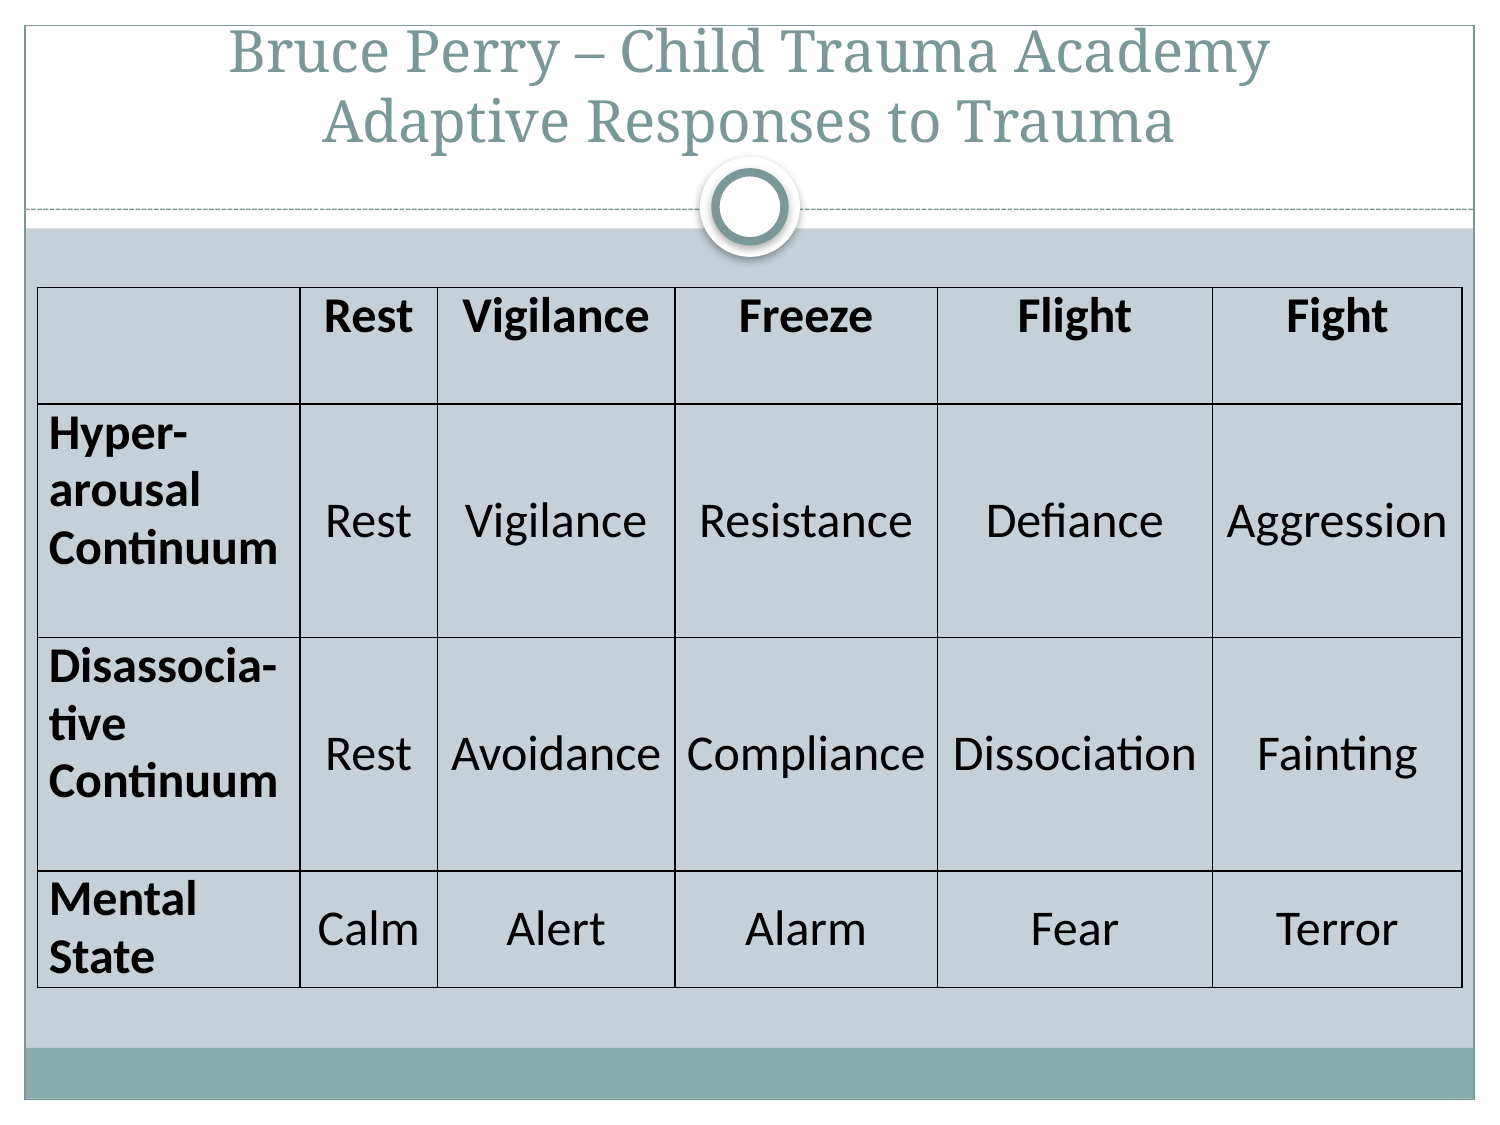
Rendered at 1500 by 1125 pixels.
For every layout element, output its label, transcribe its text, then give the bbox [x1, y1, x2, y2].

table_cell Dissociation [938, 638, 1212, 870]
table_header Rest [301, 288, 437, 403]
table_cell Alarm [676, 872, 937, 987]
table_header Vigilance [438, 288, 674, 403]
table_cell Rest [301, 638, 437, 870]
table_cell Fainting [1213, 638, 1461, 870]
table_cell Defiance [938, 405, 1212, 637]
table_cell Alert [438, 872, 674, 987]
table_header Freeze [676, 288, 937, 403]
table_cell Fear [938, 872, 1212, 987]
table_cell Mental State [38, 872, 299, 987]
table_cell Rest [301, 405, 437, 637]
table_cell Hyper-arousal Continuum [38, 405, 299, 637]
table_cell Terror [1213, 872, 1461, 987]
table_header Fight [1213, 288, 1461, 403]
table_cell Avoidance [438, 638, 674, 870]
table_cell Disassocia-tive Continuum [38, 638, 299, 870]
table_cell Aggression [1213, 405, 1461, 637]
table_cell Calm [301, 872, 437, 987]
table_header Flight [938, 288, 1212, 403]
title Bruce Perry – Child Trauma Academy Adaptive Responses to Trauma [49, 37, 1450, 162]
table_header [38, 288, 299, 403]
table_cell Compliance [676, 638, 937, 870]
table_cell Vigilance [438, 405, 674, 637]
table_cell Resistance [676, 405, 937, 637]
